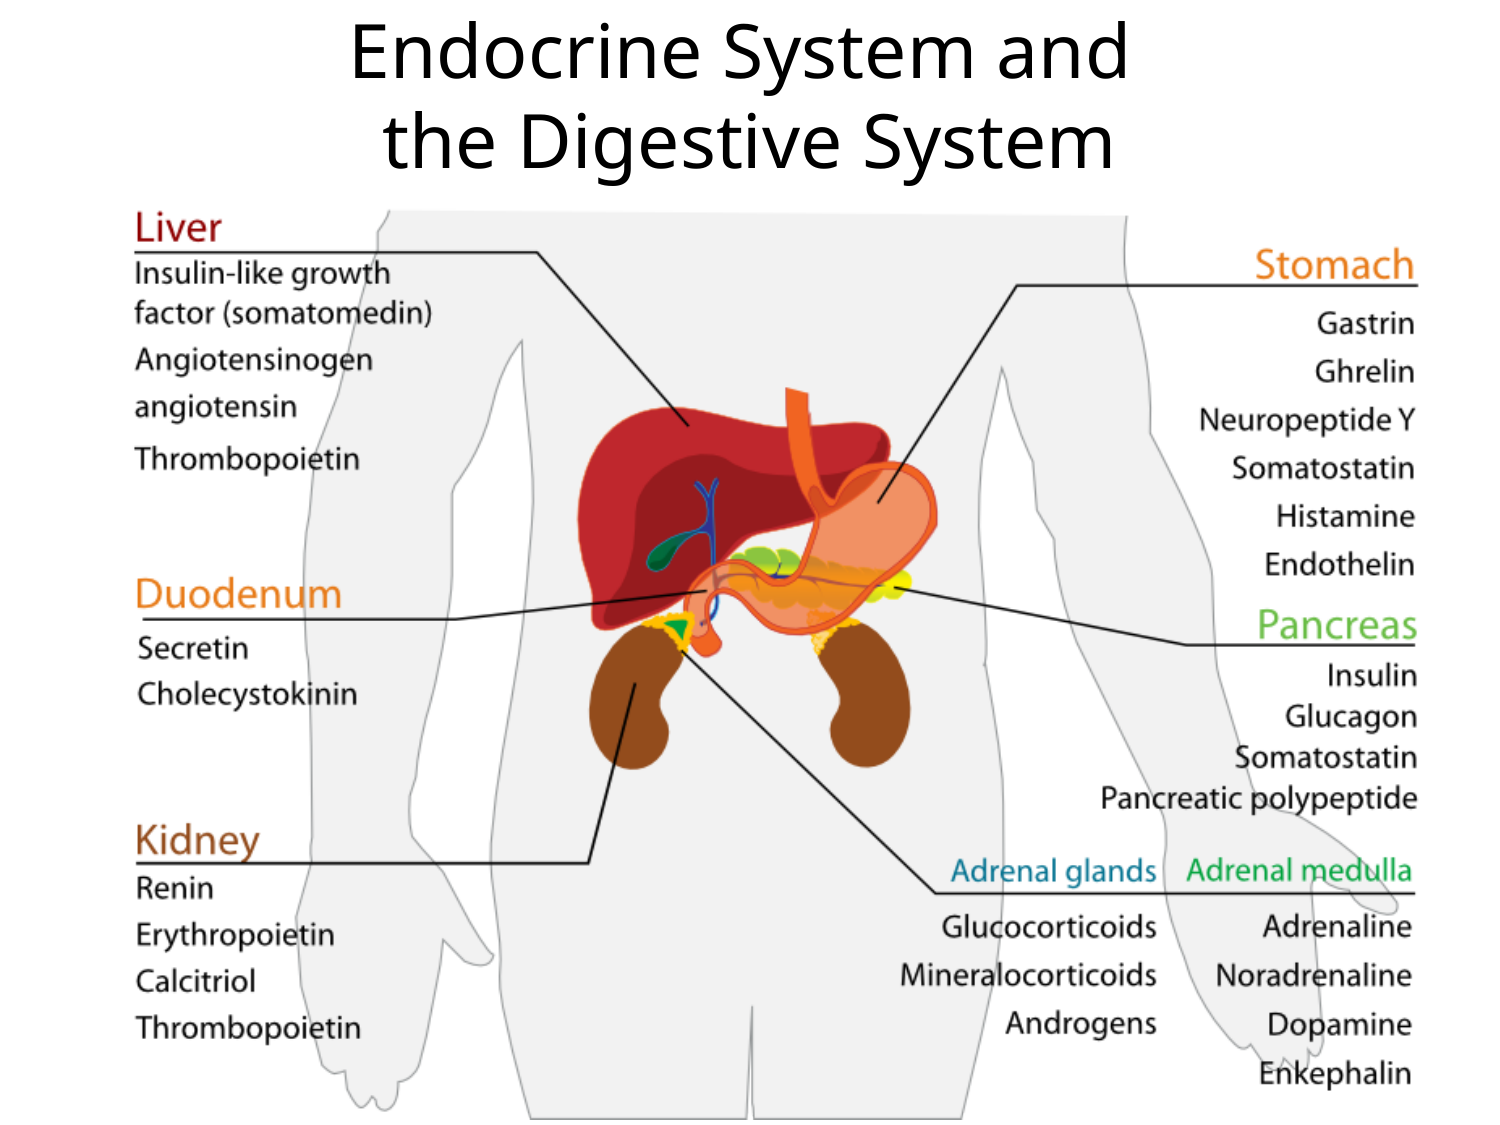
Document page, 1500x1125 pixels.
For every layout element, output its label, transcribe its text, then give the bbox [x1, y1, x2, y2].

title Endocrine System and the Digestive System [75, 0, 1425, 188]
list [124, 203, 1430, 1120]
